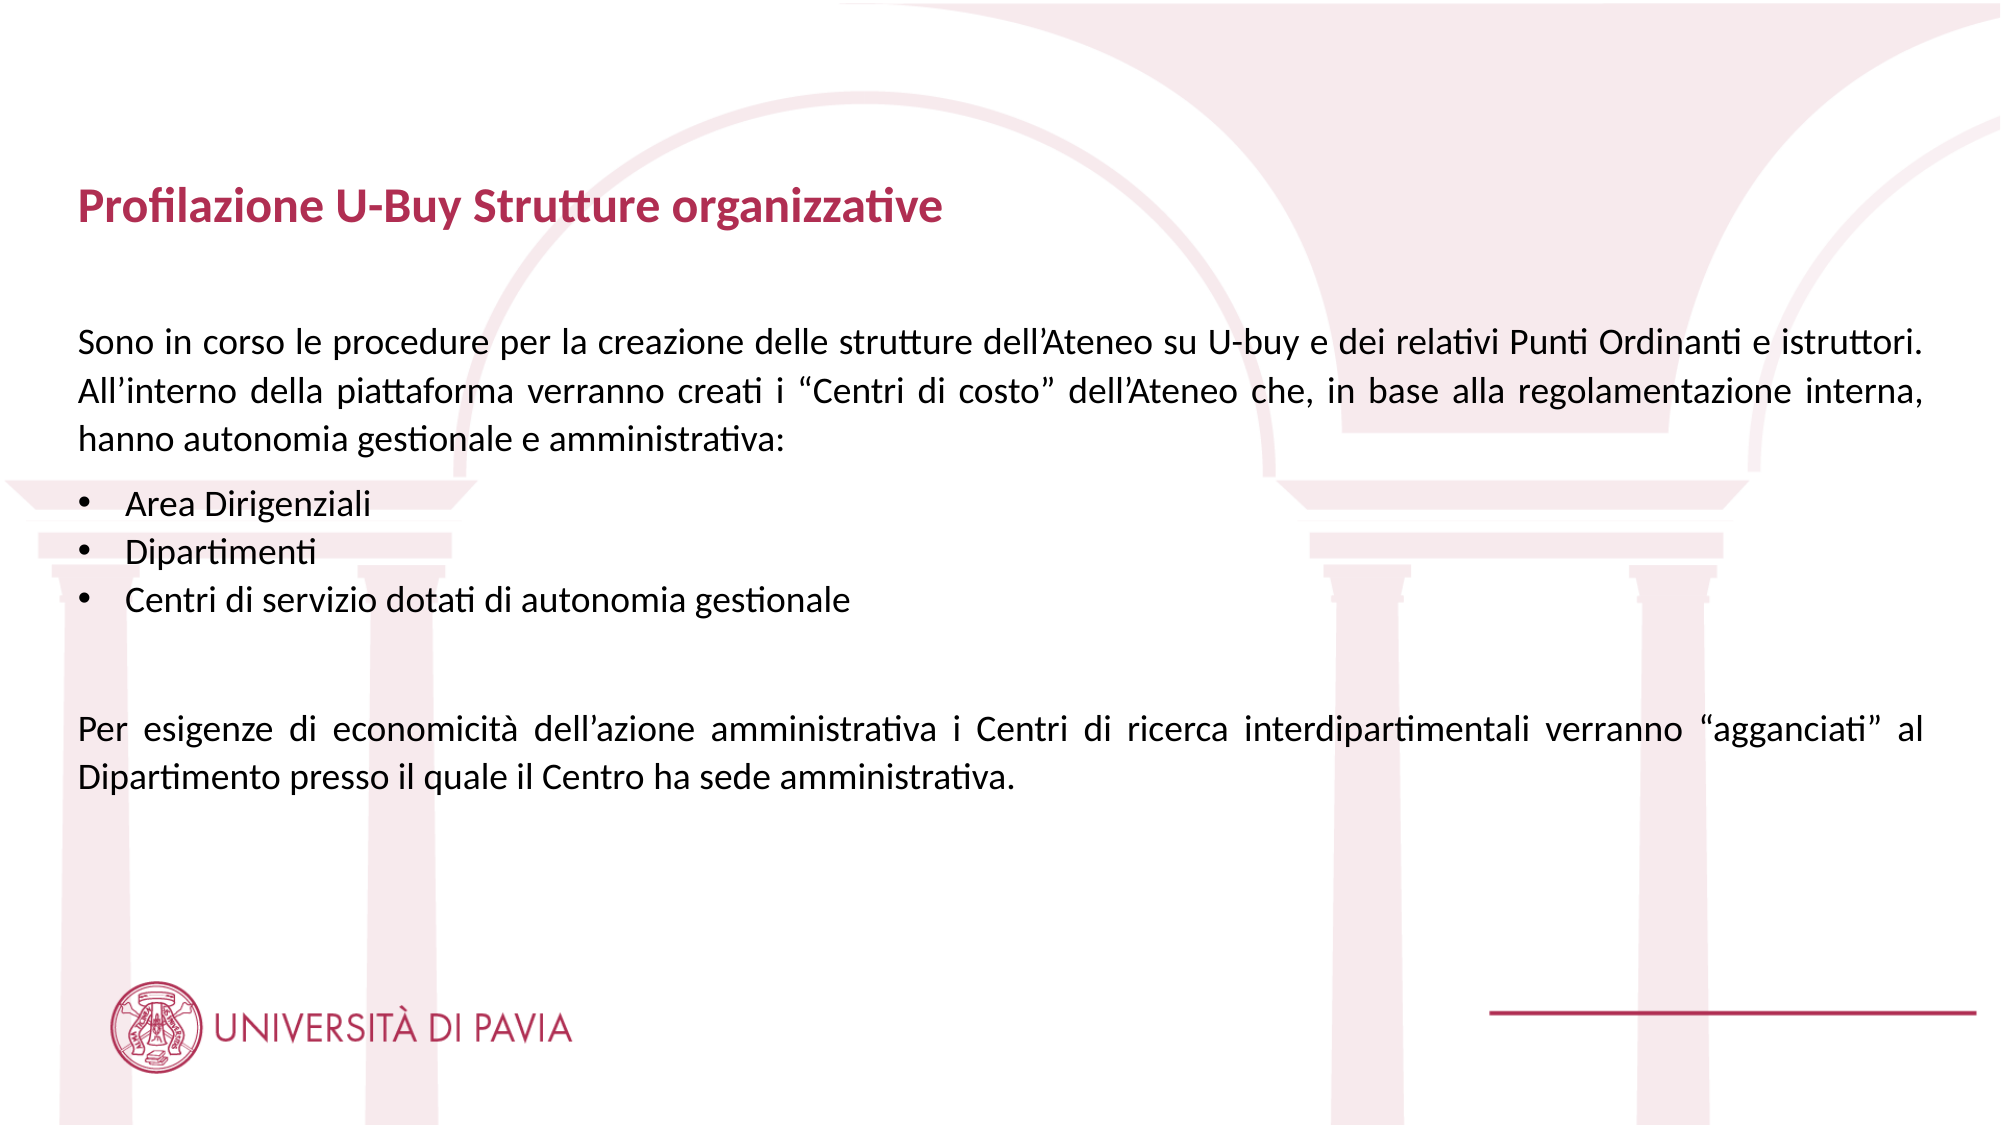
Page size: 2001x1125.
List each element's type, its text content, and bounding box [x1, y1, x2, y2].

picture [0, 0, 2001, 1125]
text_box Profilazione U-Buy Strutture organizzative Sono in corso le procedure per la creazione delle strutture dell’Ateneo su U-buy e dei relativi Punti Ordinanti e istruttori. All’interno della piattaforma verranno creati i “Centri di costo” dell’Ateneo che, in base alla regolamentazione interna, hanno autonomia gestionale e amministrativa: Area Dirigenziali Dipartimenti Centri di servizio dotati di autonomia gestionale Per esigenze di economicità dell’azione amministrativa i Centri di ricerca interdipartimentali verranno “agganciati” al Dipartimento presso il quale il Centro ha sede amministrativa. [63, 56, 1941, 927]
